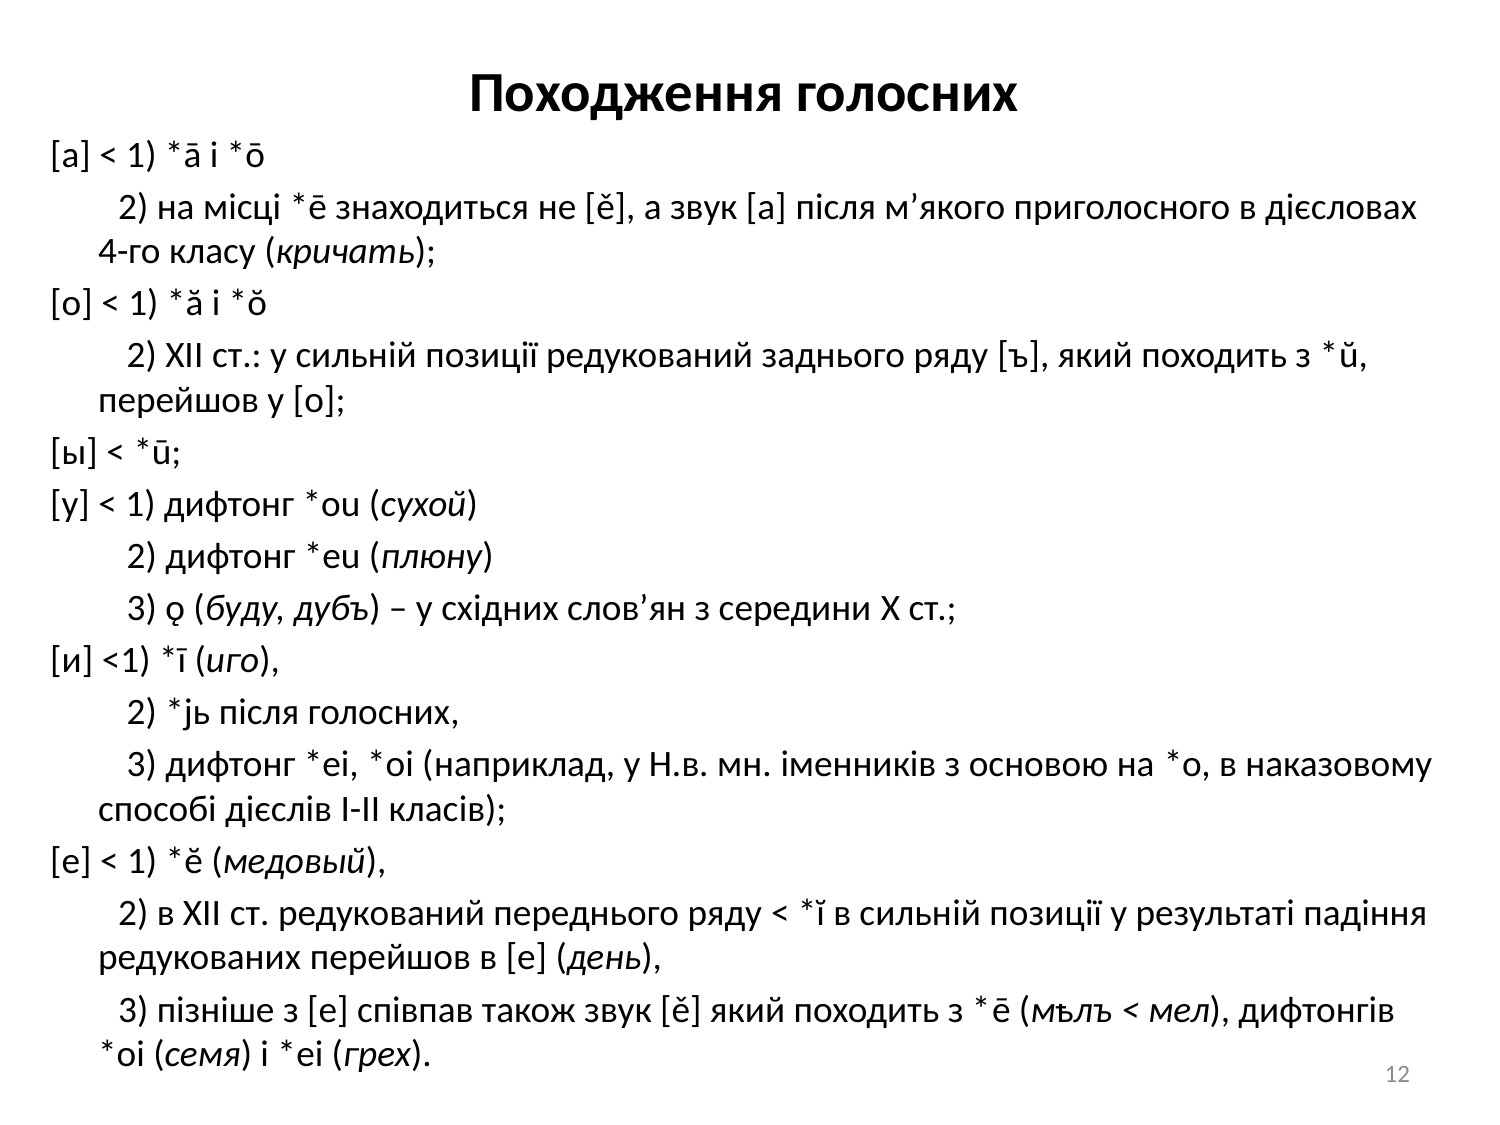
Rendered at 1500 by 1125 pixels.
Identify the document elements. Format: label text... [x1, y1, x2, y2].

list Походження голосних [а] < 1) *ā і *ō 2) на місці *ē знаходиться не [ě], а звук [а] після м’якого приголосного в дієсловах 4-го класу (кричать); [о] < 1) *ă і *ŏ 2) XII ст.: у сильній позиції редукований заднього ряду [ъ], який походить з *ŭ, перейшов у [о]; [ы] < *ū; [у] < 1) дифтонг *ou (сухой) 2) дифтонг *eu (плюну) 3) ǫ (буду, дубъ) – у східних слов’ян з середини X ст.; [и] <1) *ī (иго), 2) *jь після голосних, 3) дифтонг *ei, *oi (наприклад, у Н.в. мн. іменників з основою на *o, в наказовому способі дієслів I-II класів); [е] < 1) *ĕ (медовый), 2) в XII ст. редукований переднього ряду < *ĭ в сильній позиції у результаті падіння редукованих перейшов в [е] (день), 3) пізніше з [е] співпав також звук [ě] який походить з *ē (мҍлъ < мел), дифтонгів *oi (семя) і *ei (грех). [35, 46, 1454, 1090]
slide_number 12 [1074, 1042, 1425, 1103]
